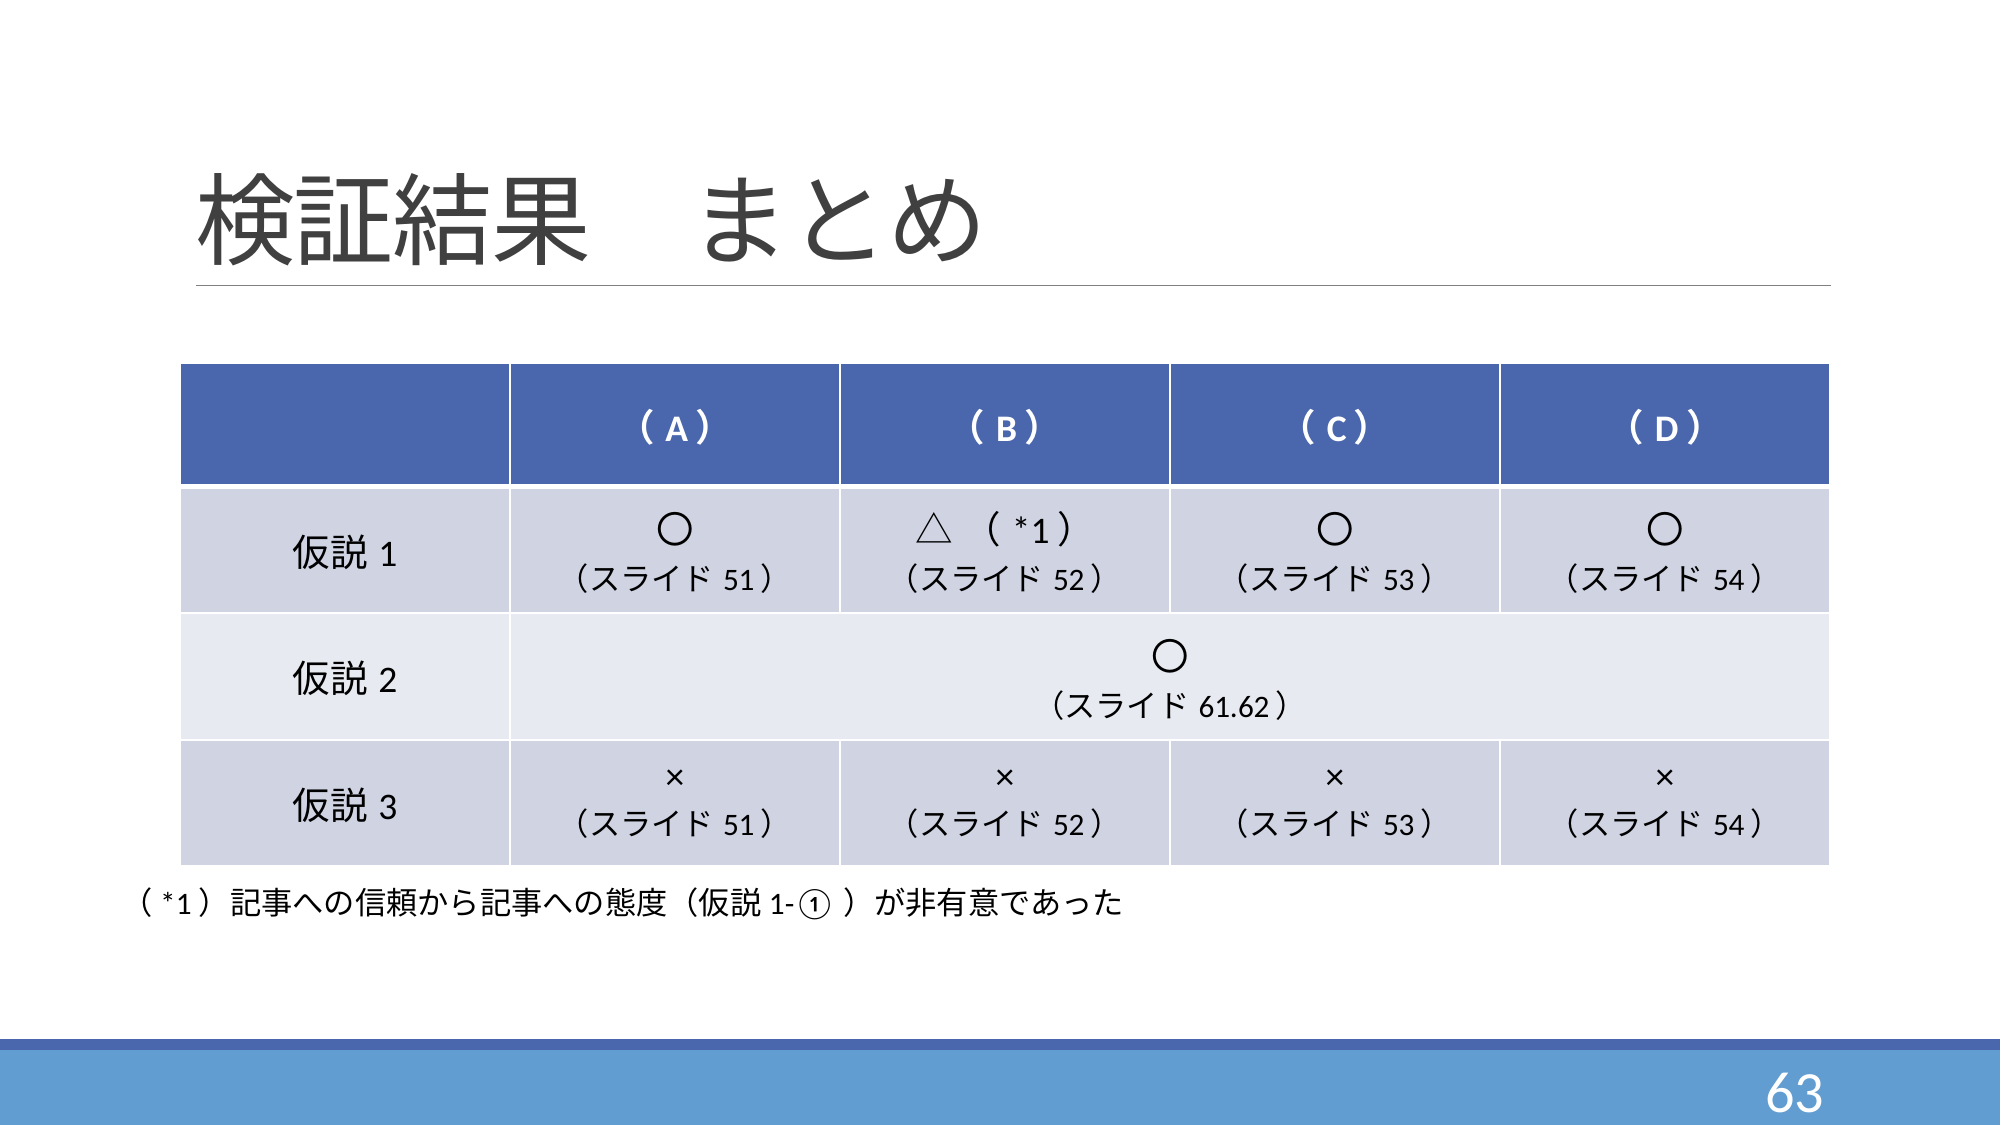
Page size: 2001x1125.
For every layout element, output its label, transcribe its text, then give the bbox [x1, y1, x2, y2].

table_cell × （スライド51） [511, 741, 839, 865]
table_cell 仮説3 [181, 741, 509, 865]
table_cell 〇 （スライド53） [1171, 489, 1499, 612]
table_cell 〇 （スライド61.62） [511, 614, 1829, 739]
table_cell 仮説1 [181, 489, 509, 612]
title 検証結果 まとめ [180, 47, 1830, 285]
table_cell × （スライド52） [841, 741, 1169, 865]
table_cell × （スライド53） [1171, 741, 1499, 865]
table_header （A） [511, 364, 839, 484]
table_cell 〇 （スライド54） [1501, 489, 1829, 612]
text_box （*1）記事への信頼から記事への態度（仮説1-①）が非有意であった [106, 876, 1146, 929]
table_cell × （スライド54） [1501, 741, 1829, 865]
table_header （D） [1501, 364, 1829, 484]
table_cell △（*1） （スライド52） [841, 489, 1169, 612]
table_cell 仮説2 [181, 614, 509, 739]
table_cell 〇 （スライド51） [511, 489, 839, 612]
slide_number 63 [1624, 1059, 1840, 1120]
table_header （B） [841, 364, 1169, 484]
table_header （C） [1171, 364, 1499, 484]
table_header [181, 364, 509, 484]
